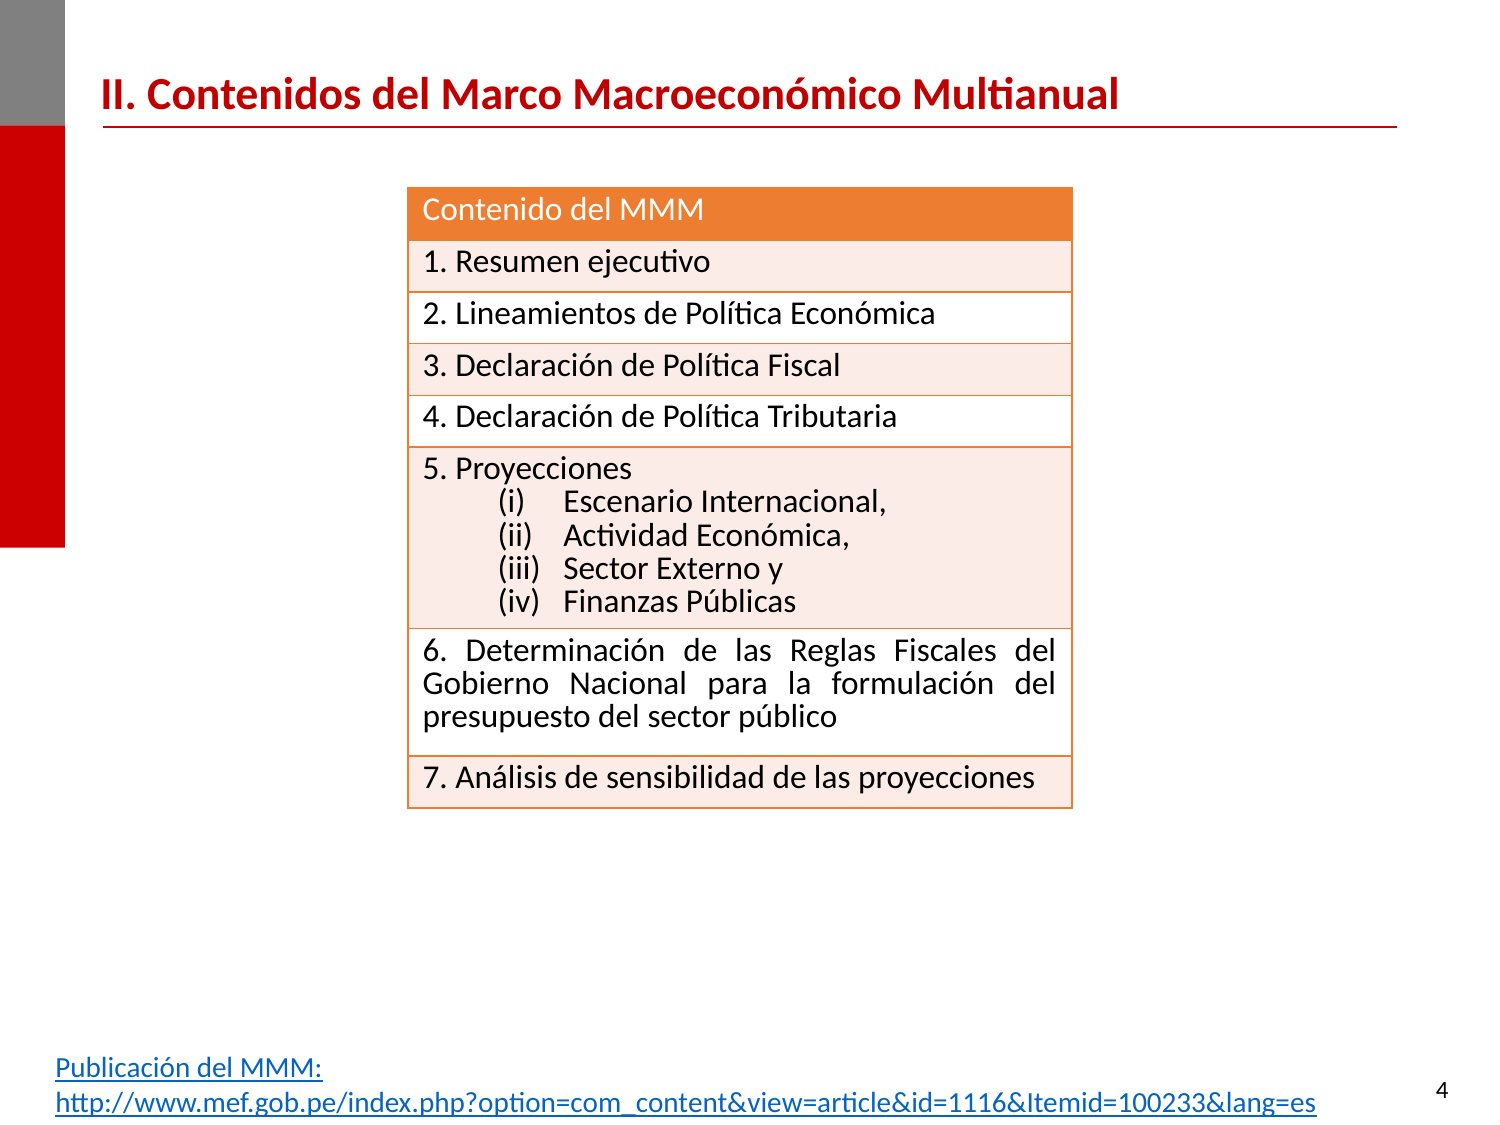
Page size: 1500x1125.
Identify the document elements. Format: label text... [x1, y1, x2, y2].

table_cell 3. Declaración de Política Fiscal [409, 344, 1071, 395]
table_cell 5. Proyecciones Escenario Internacional, Actividad Económica, Sector Externo y Finanzas Públicas [409, 448, 1071, 628]
table_cell 6. Determinación de las Reglas Fiscales del Gobierno Nacional para la formulación del presupuesto del sector público [409, 629, 1071, 755]
table_cell 7. Análisis de sensibilidad de las proyecciones [409, 757, 1071, 807]
table_cell 4. Declaración de Política Tributaria [409, 396, 1071, 446]
table_cell 2. Lineamientos de Política Económica [409, 293, 1071, 343]
text_box Publicación del MMM: http://www.mef.gob.pe/index.php?option=com_content&view=article&id=1116&Itemid=100233&lang=es [40, 1041, 1433, 1125]
text_box II. Contenidos del Marco Macroeconómico Multianual [85, 49, 1483, 133]
table_cell 1. Resumen ejecutivo [409, 241, 1071, 291]
table_header Contenido del MMM [409, 189, 1071, 239]
